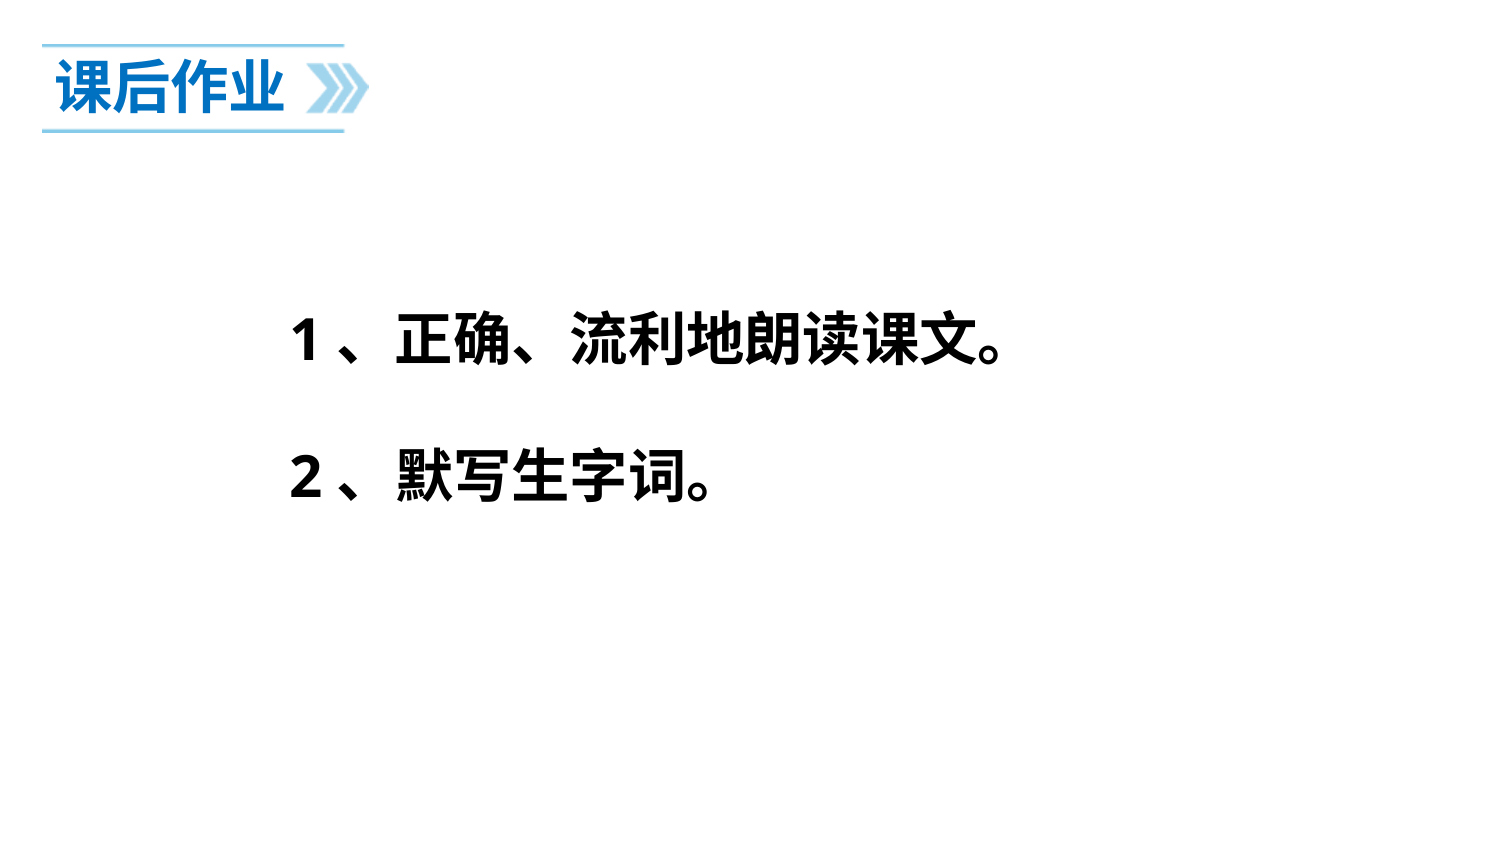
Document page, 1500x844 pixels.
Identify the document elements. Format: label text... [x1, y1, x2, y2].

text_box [29, 42, 369, 133]
text_box 1、正确、流利地朗读课文。 2、默写生字词。 [278, 261, 1275, 496]
